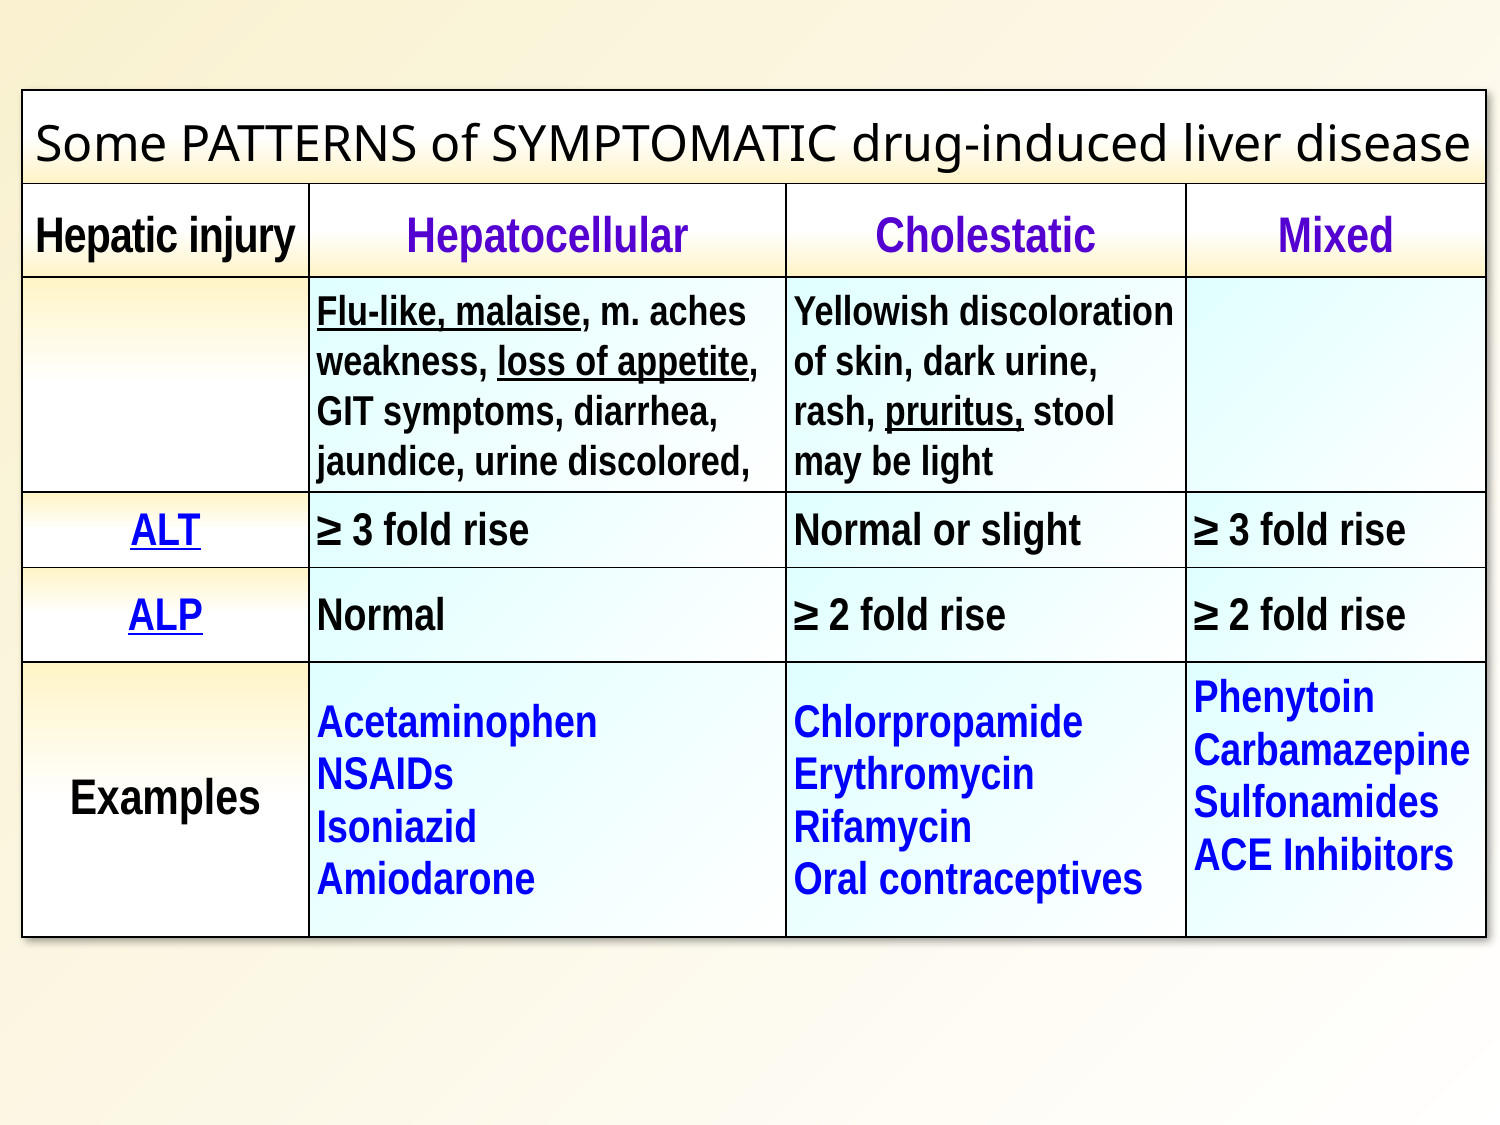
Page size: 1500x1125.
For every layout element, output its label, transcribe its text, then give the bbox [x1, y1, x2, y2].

table_cell ALT [23, 493, 308, 567]
table_cell Acetaminophen NSAIDs Isoniazid Amiodarone [310, 663, 785, 936]
table_cell [1187, 278, 1485, 491]
table_cell ≥ 2 fold rise [787, 568, 1185, 661]
table_cell [23, 278, 308, 491]
table_cell ≥ 3 fold rise [1187, 493, 1485, 567]
table_cell Chlorpropamide Erythromycin Rifamycin Oral contraceptives [787, 663, 1185, 936]
table_cell Phenytoin Carbamazepine Sulfonamides ACE Inhibitors [1187, 663, 1485, 936]
table_cell Normal or slight [787, 493, 1185, 567]
table_header Some PATTERNS of SYMPTOMATIC drug-induced liver disease [23, 91, 1485, 183]
table_cell Normal [310, 568, 785, 661]
table_cell Hepatocellular [310, 184, 785, 276]
table_cell Hepatic injury [23, 184, 308, 276]
table_cell Yellowish discoloration of skin, dark urine, rash, pruritus, stool may be light [787, 278, 1185, 491]
table_cell Flu-like, malaise, m. aches weakness, loss of appetite, GIT symptoms, diarrhea, jaundice, urine discolored, [310, 278, 785, 491]
table_cell Mixed [1187, 184, 1485, 276]
table_cell ≥ 3 fold rise [310, 493, 785, 567]
table_cell ALP [23, 568, 308, 661]
table_cell ≥ 2 fold rise [1187, 568, 1485, 661]
table_cell Examples [23, 663, 308, 936]
table_cell Cholestatic [787, 184, 1185, 276]
